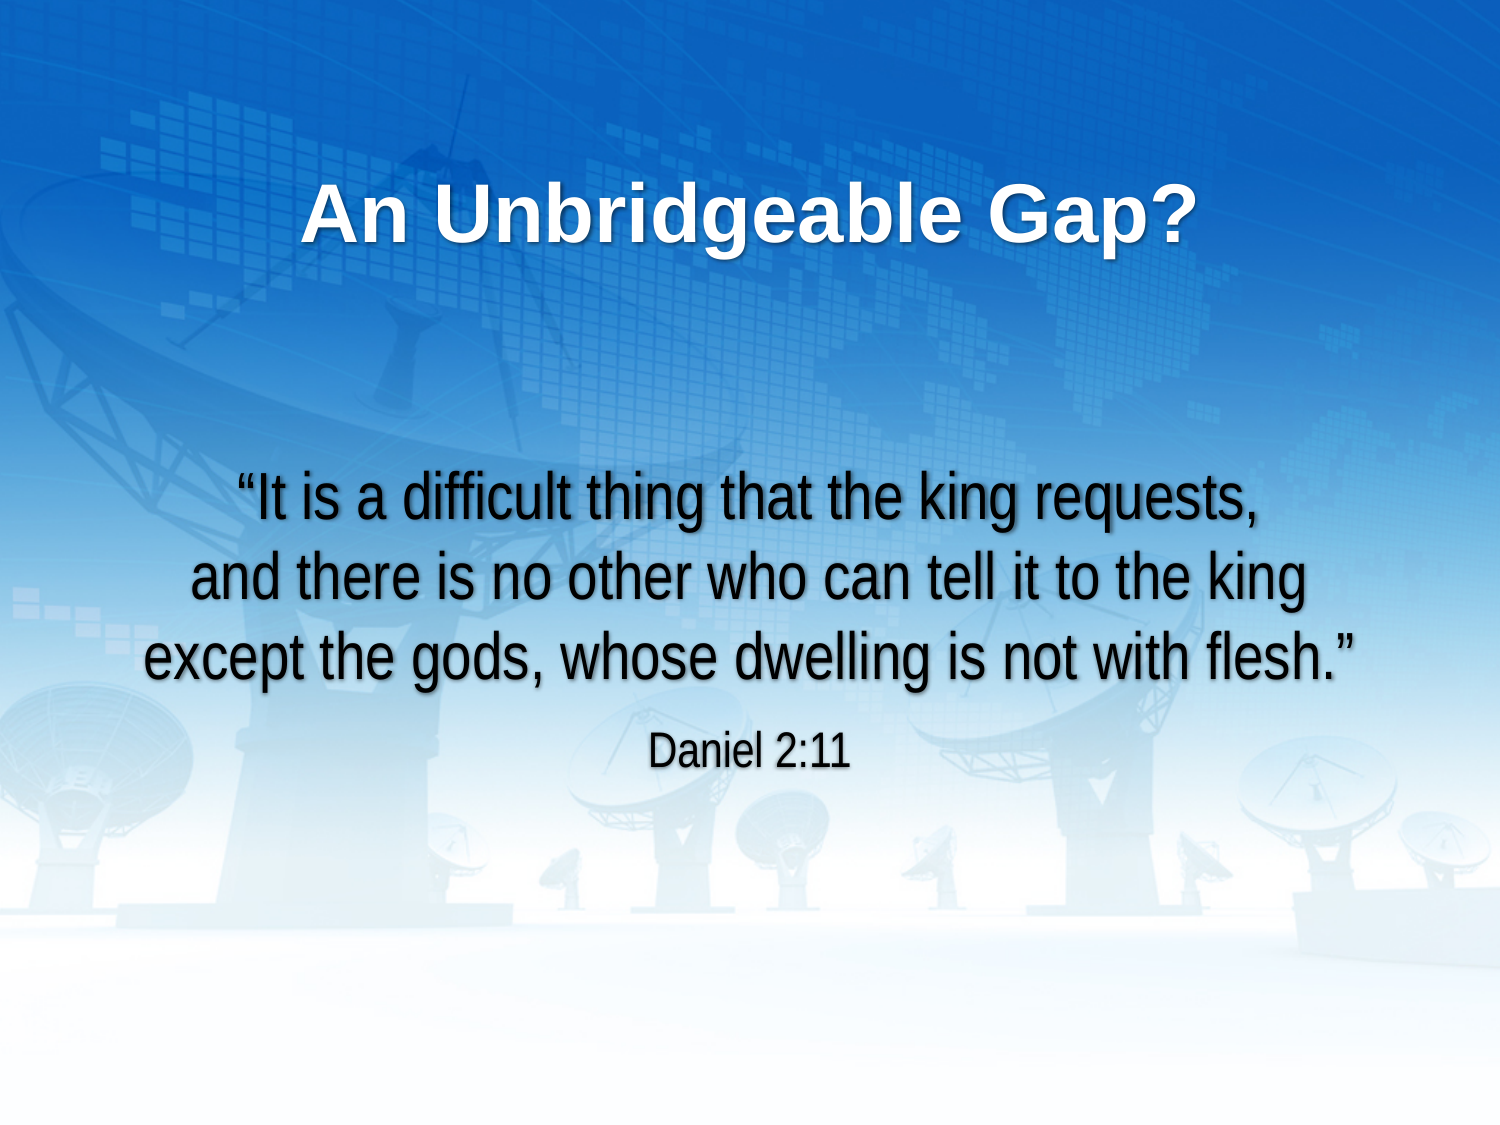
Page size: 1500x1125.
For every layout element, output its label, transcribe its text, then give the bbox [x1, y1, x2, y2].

list “It is a difficult thing that the king requests, and there is no other who can tell it to the king except the gods, whose dwelling is not with flesh.” Daniel 2:11 [49, 445, 1451, 811]
title An Unbridgeable Gap? [74, 114, 1426, 303]
picture [0, 0, 1500, 1125]
